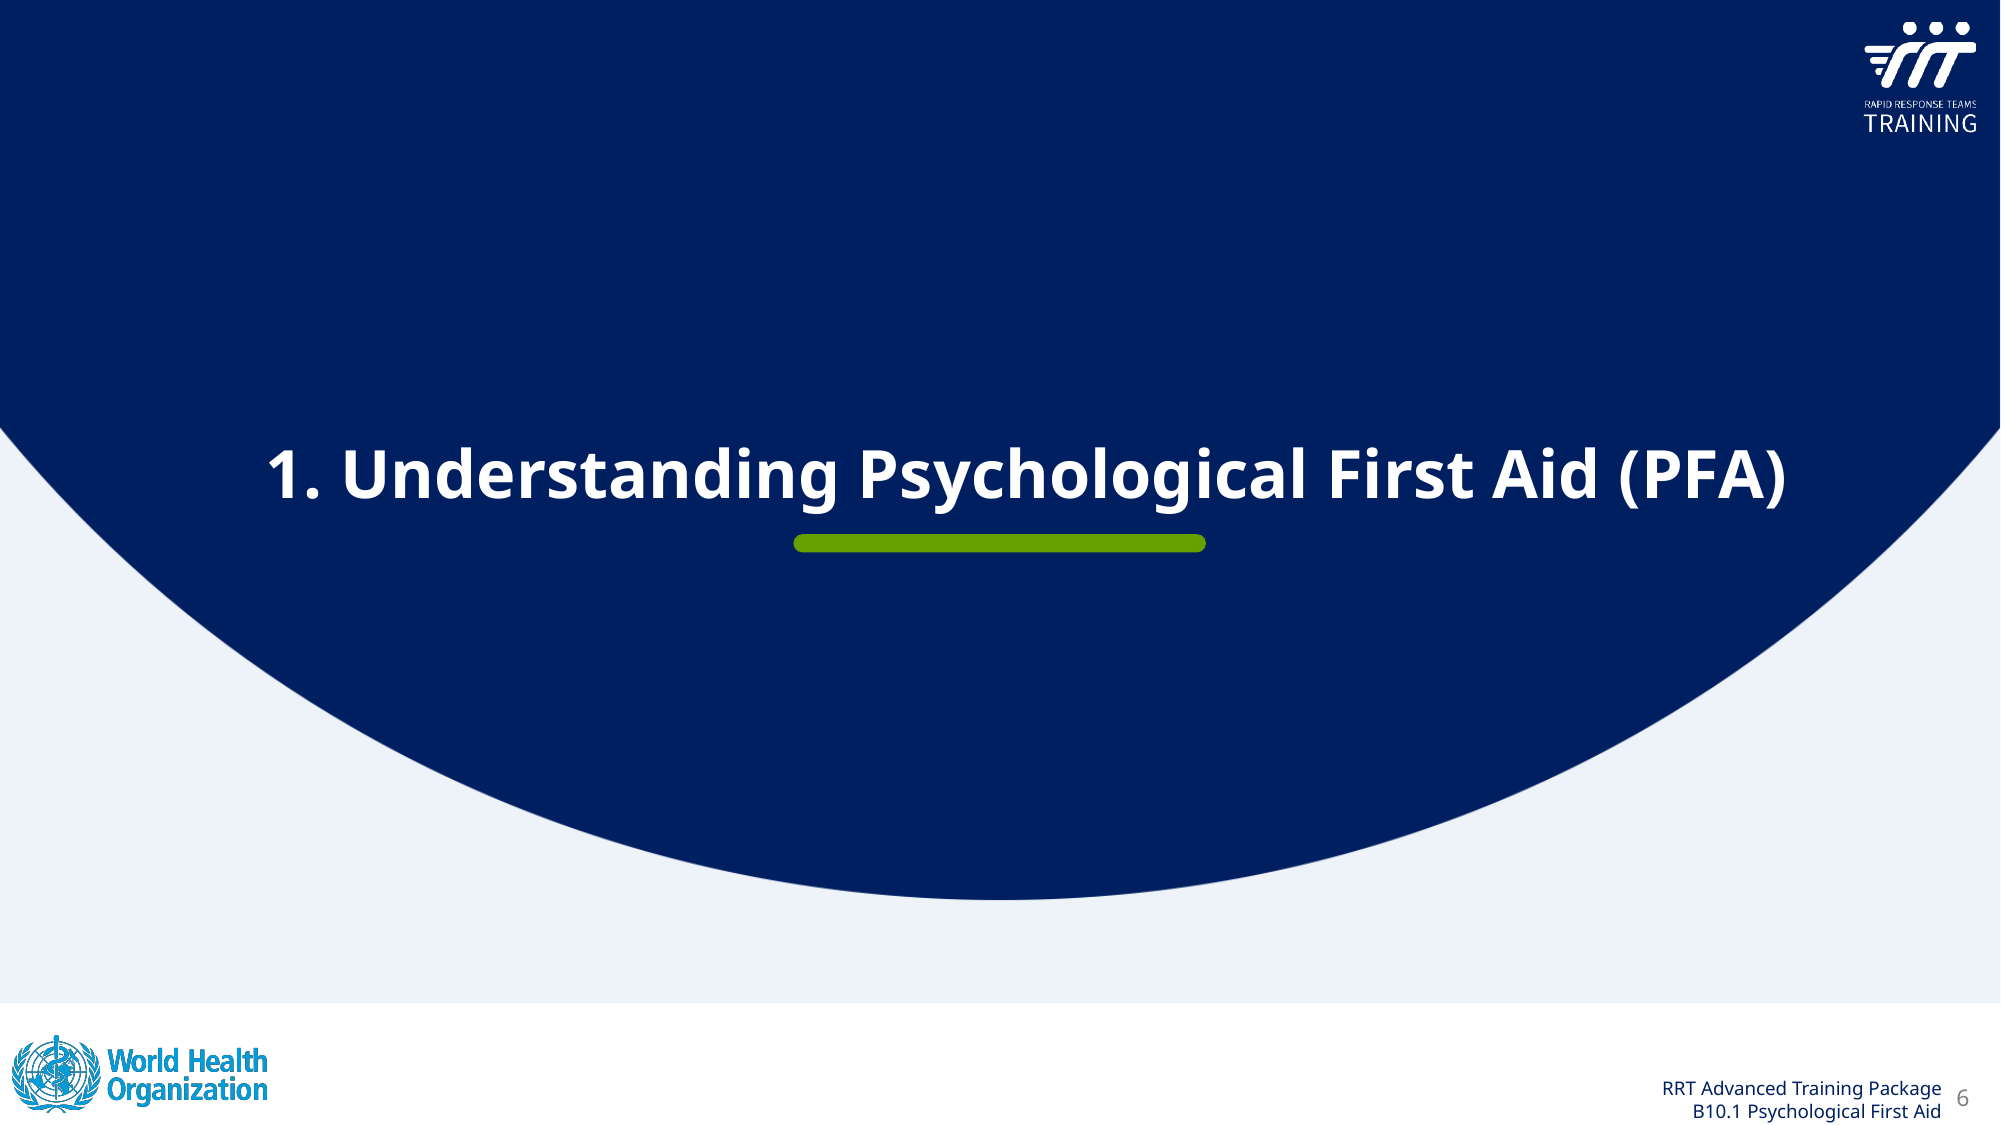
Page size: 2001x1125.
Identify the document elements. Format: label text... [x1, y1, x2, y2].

picture [30, 1083, 37, 1091]
picture [71, 1053, 90, 1091]
picture [12, 1083, 48, 1113]
picture [34, 1054, 43, 1078]
picture [36, 1088, 78, 1105]
picture [24, 1054, 36, 1087]
picture [50, 1108, 62, 1113]
picture [12, 1035, 54, 1068]
picture [0, 0, 2001, 1003]
picture [22, 1062, 26, 1077]
list 1. Understanding Psychological First Aid (PFA) [95, 322, 1959, 631]
picture [59, 1035, 267, 1113]
picture [40, 1062, 47, 1070]
picture [46, 1056, 54, 1062]
